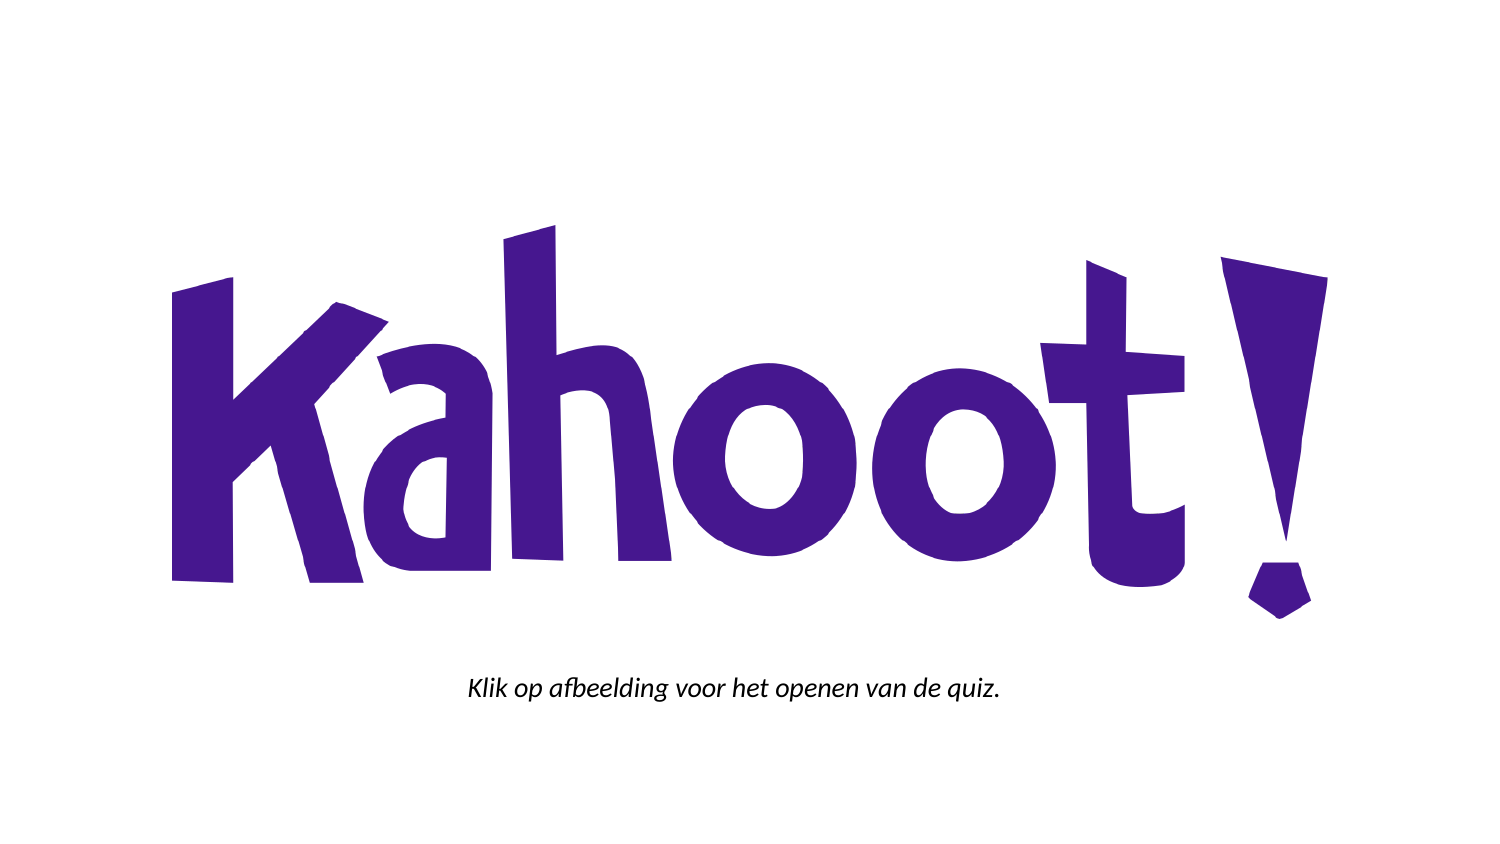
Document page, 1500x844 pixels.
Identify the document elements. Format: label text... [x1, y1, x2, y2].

picture [172, 224, 1328, 619]
text_box Klik op afbeelding voor het openen van de quiz. [453, 661, 1203, 710]
